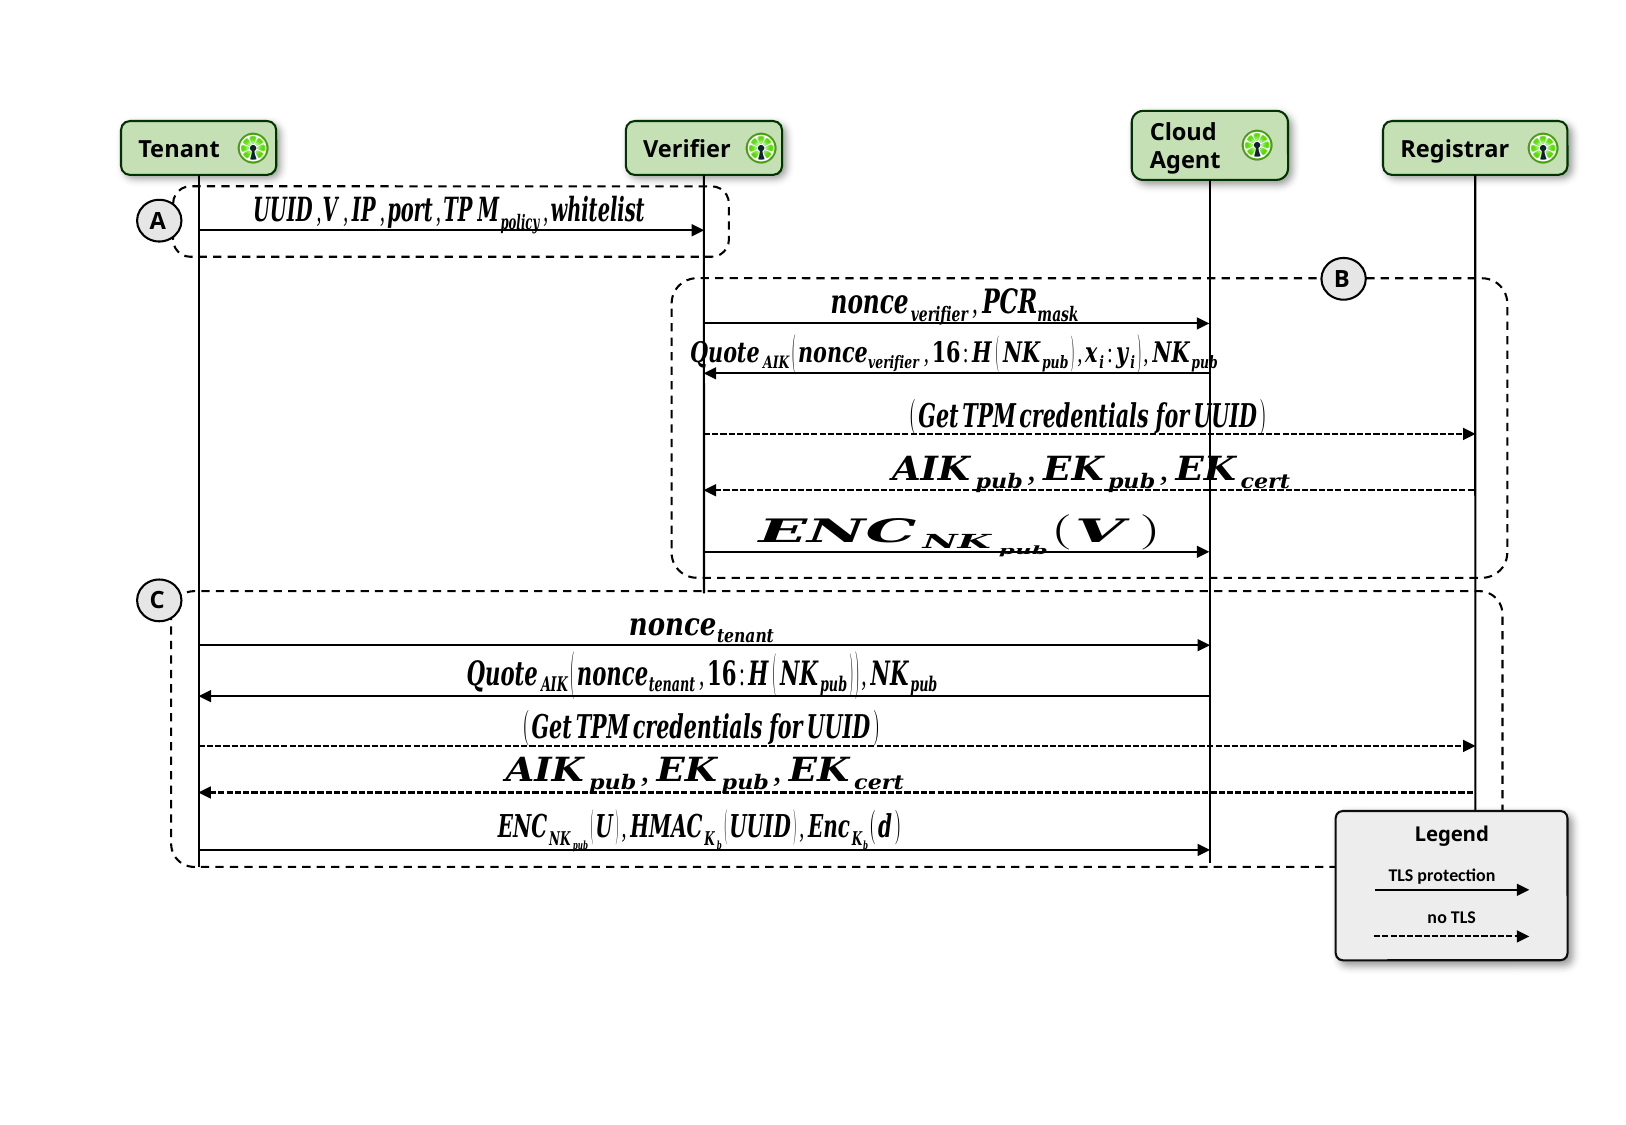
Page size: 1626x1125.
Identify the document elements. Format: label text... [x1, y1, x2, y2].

text_box [1210, 747, 1475, 792]
text_box Registrar [1381, 119, 1569, 176]
text_box [705, 278, 1209, 323]
text_box [1210, 278, 1475, 433]
text_box B [1321, 256, 1349, 300]
text_box [705, 434, 1209, 490]
text_box [199, 793, 1475, 867]
picture [1527, 132, 1560, 164]
text_box [1210, 491, 1475, 578]
text_box [165, 200, 182, 241]
text_box [199, 646, 1209, 696]
text_box [165, 580, 182, 621]
picture [745, 132, 777, 164]
text_box Cloud Agent [1130, 109, 1290, 181]
text_box [1476, 278, 1508, 578]
text_box A [137, 198, 165, 242]
text_box [171, 591, 198, 867]
text_box [199, 231, 703, 257]
text_box [1210, 434, 1475, 490]
text_box [199, 186, 703, 230]
text_box Tenant [119, 119, 278, 176]
text_box [705, 552, 1209, 578]
picture [237, 132, 269, 164]
text_box [705, 491, 1209, 551]
text_box [705, 324, 1209, 373]
text_box [1349, 258, 1366, 300]
text_box [199, 591, 1209, 645]
text_box [199, 747, 1209, 792]
text_box Legend [1334, 809, 1569, 962]
text_box [705, 374, 1209, 433]
text_box [1476, 591, 1503, 808]
text_box [199, 697, 1209, 745]
text_box [1210, 591, 1475, 745]
picture [1241, 129, 1274, 162]
text_box [671, 278, 703, 578]
text_box TLS protection [1373, 855, 1511, 892]
text_box Verifier [624, 119, 784, 176]
text_box [705, 186, 729, 257]
text_box C [137, 577, 165, 621]
text_box [173, 186, 198, 257]
text_box no TLS [1412, 898, 1491, 935]
